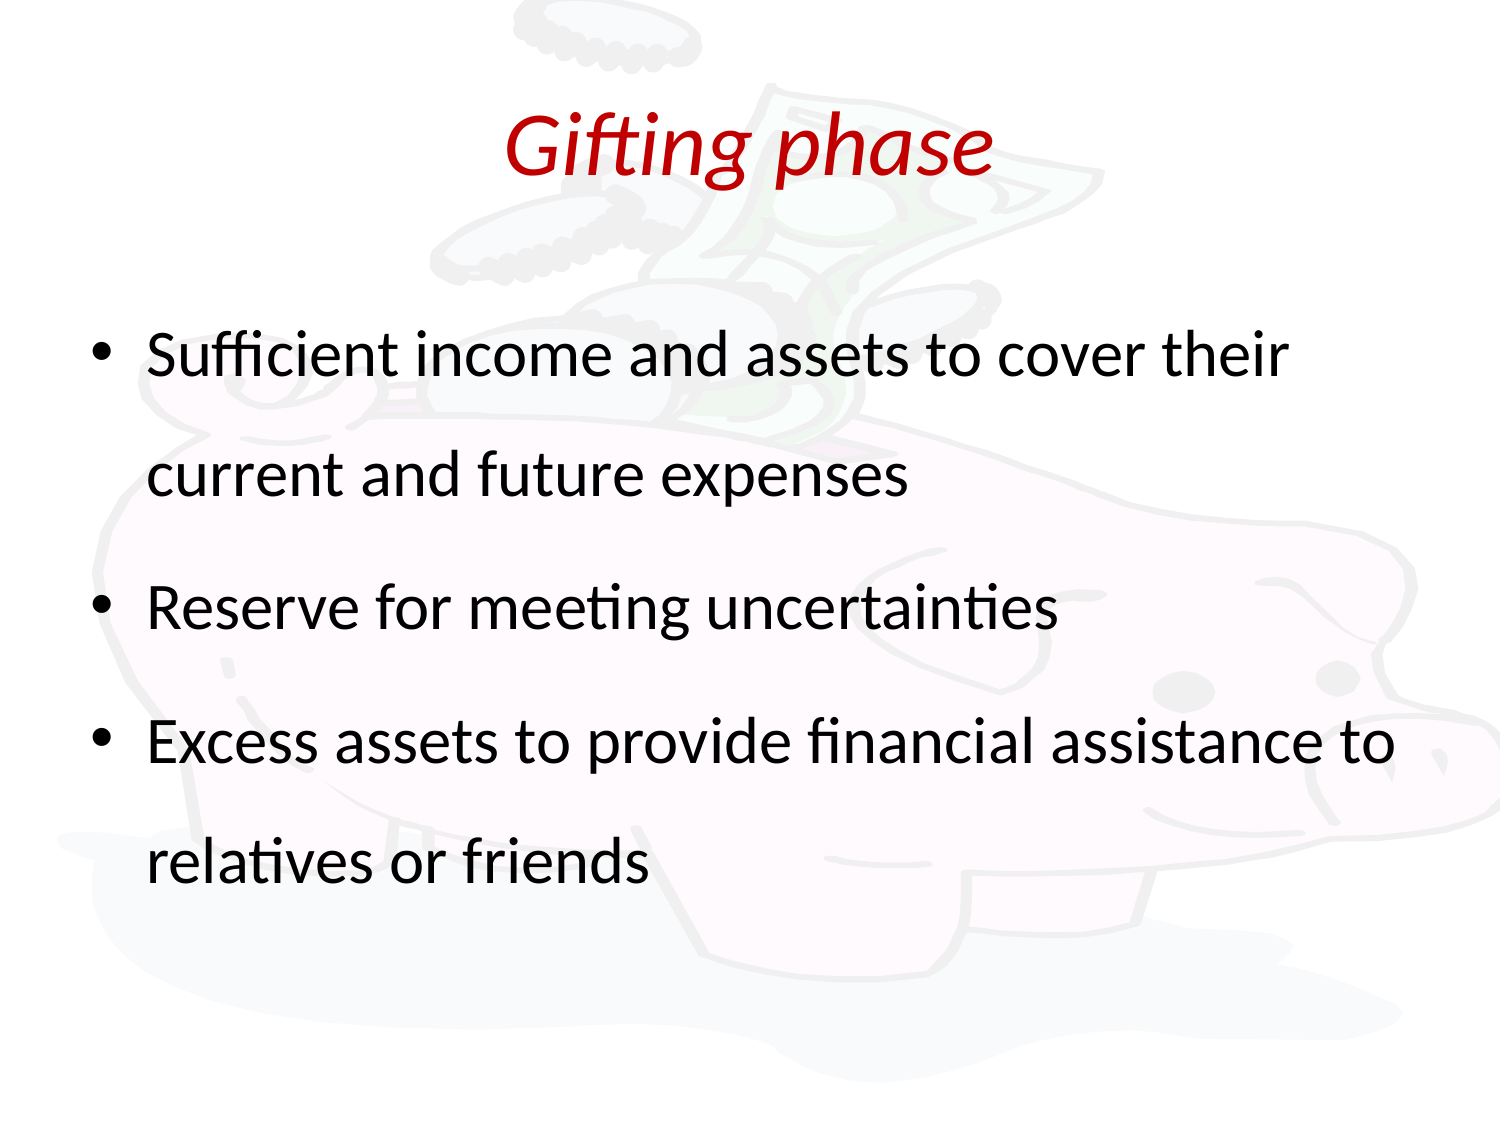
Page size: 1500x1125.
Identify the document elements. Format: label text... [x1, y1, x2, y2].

title Gifting phase [75, 45, 1425, 233]
list Sufficient income and assets to cover their current and future expenses Reserve for meeting uncertainties Excess assets to provide financial assistance to relatives or friends [75, 262, 1425, 1005]
